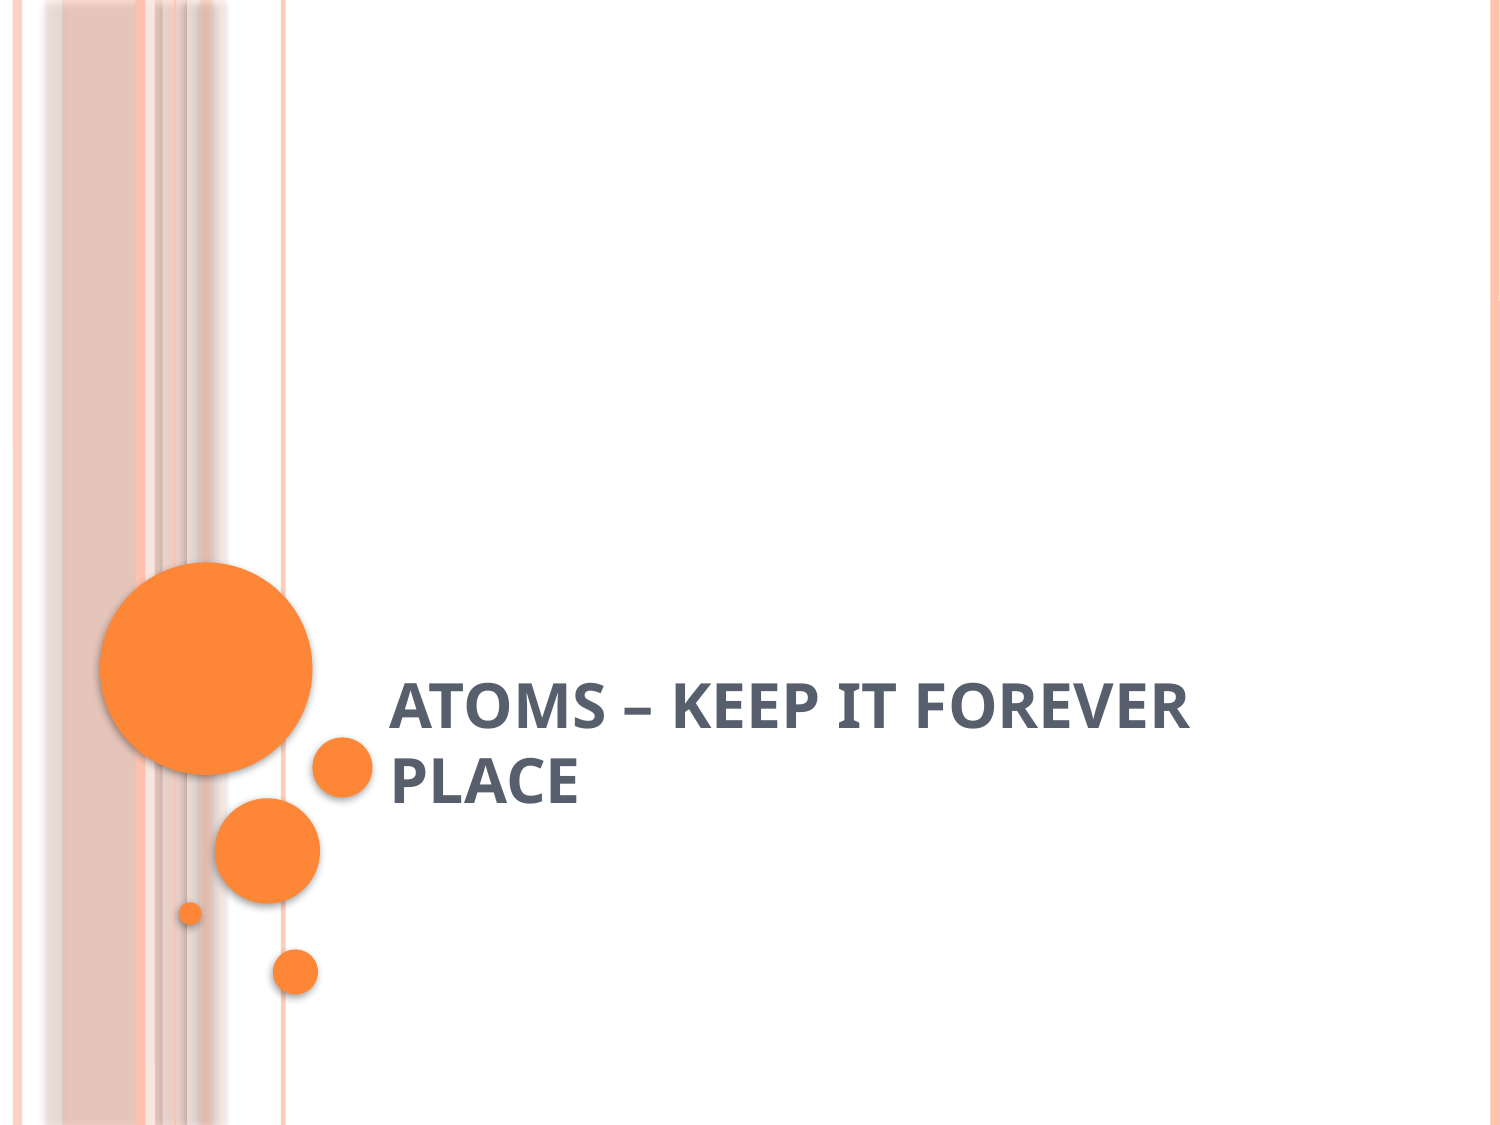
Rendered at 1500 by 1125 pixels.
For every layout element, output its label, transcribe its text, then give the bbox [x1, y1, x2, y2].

title Atoms – Keep it forever place [375, 512, 1388, 824]
